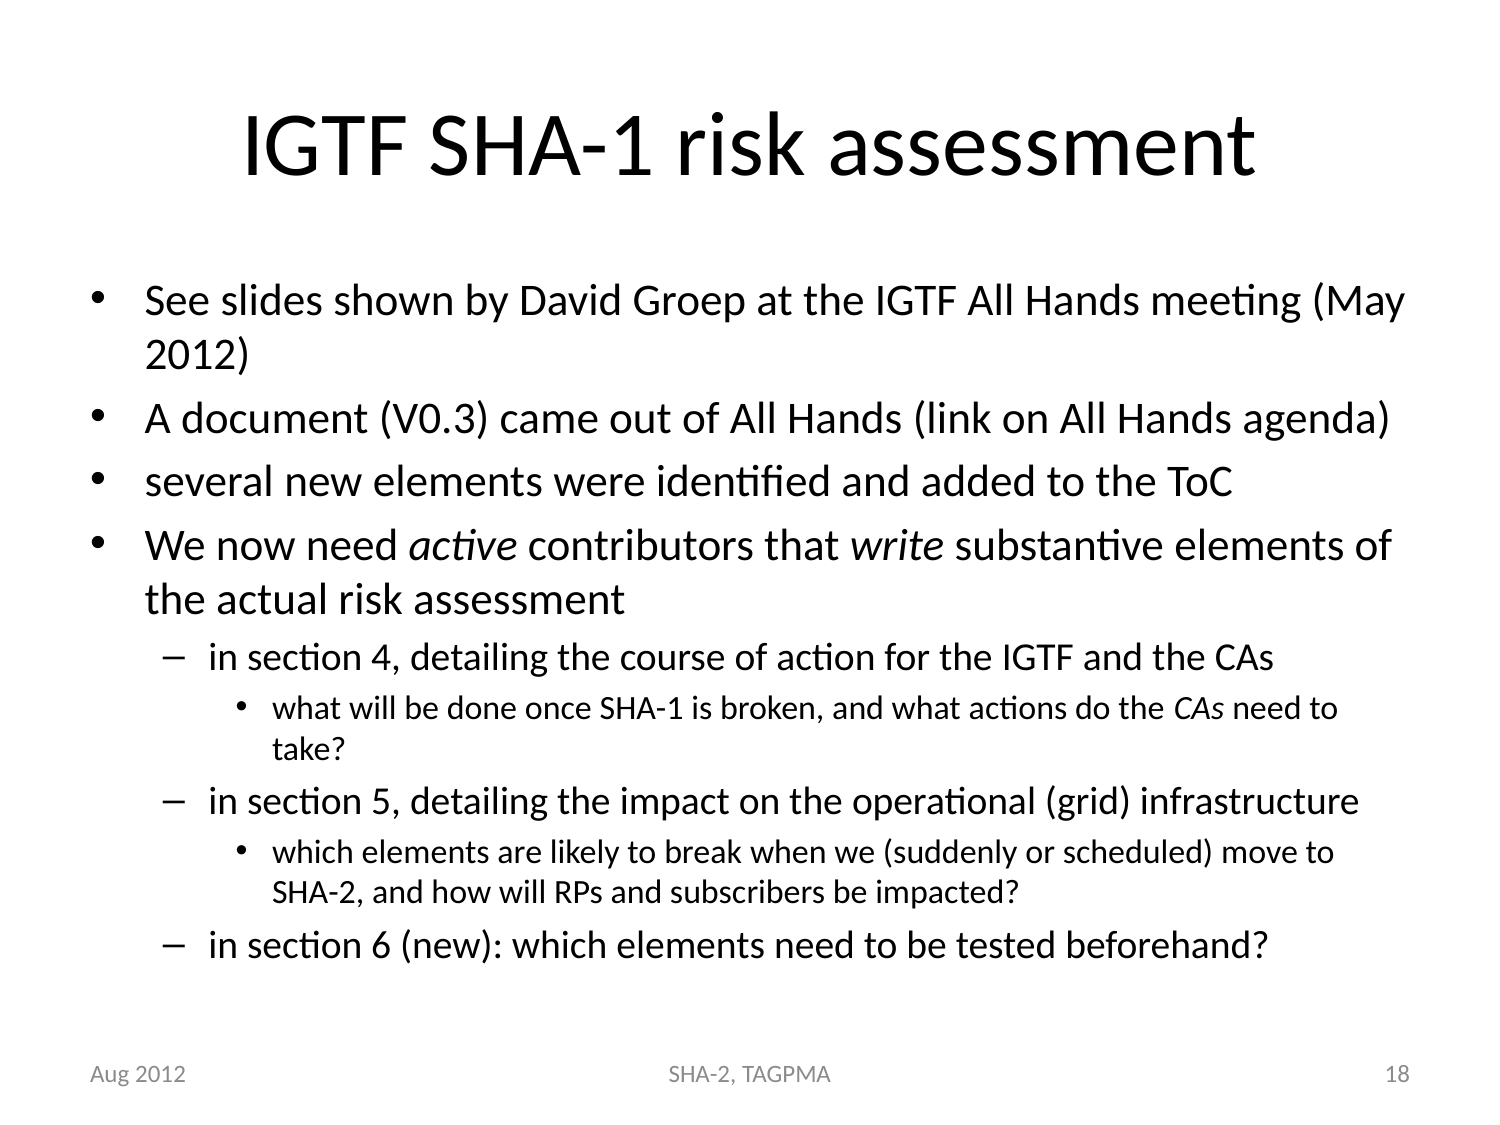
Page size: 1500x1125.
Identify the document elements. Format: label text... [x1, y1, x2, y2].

list See slides shown by David Groep at the IGTF All Hands meeting (May 2012) A document (V0.3) came out of All Hands (link on All Hands agenda) several new elements were identified and added to the ToC We now need active contributors that write substantive elements of the actual risk assessment in section 4, detailing the course of action for the IGTF and the CAs what will be done once SHA-1 is broken, and what actions do the CAs need to take? in section 5, detailing the impact on the operational (grid) infrastructure which elements are likely to break when we (suddenly or scheduled) move to SHA-2, and how will RPs and subscribers be impacted? in section 6 (new): which elements need to be tested beforehand? [75, 262, 1425, 1005]
footer SHA-2, TAGPMA [512, 1042, 988, 1103]
title IGTF SHA-1 risk assessment [75, 45, 1425, 233]
slide_number 18 [1074, 1042, 1425, 1103]
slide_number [75, 1042, 425, 1103]
